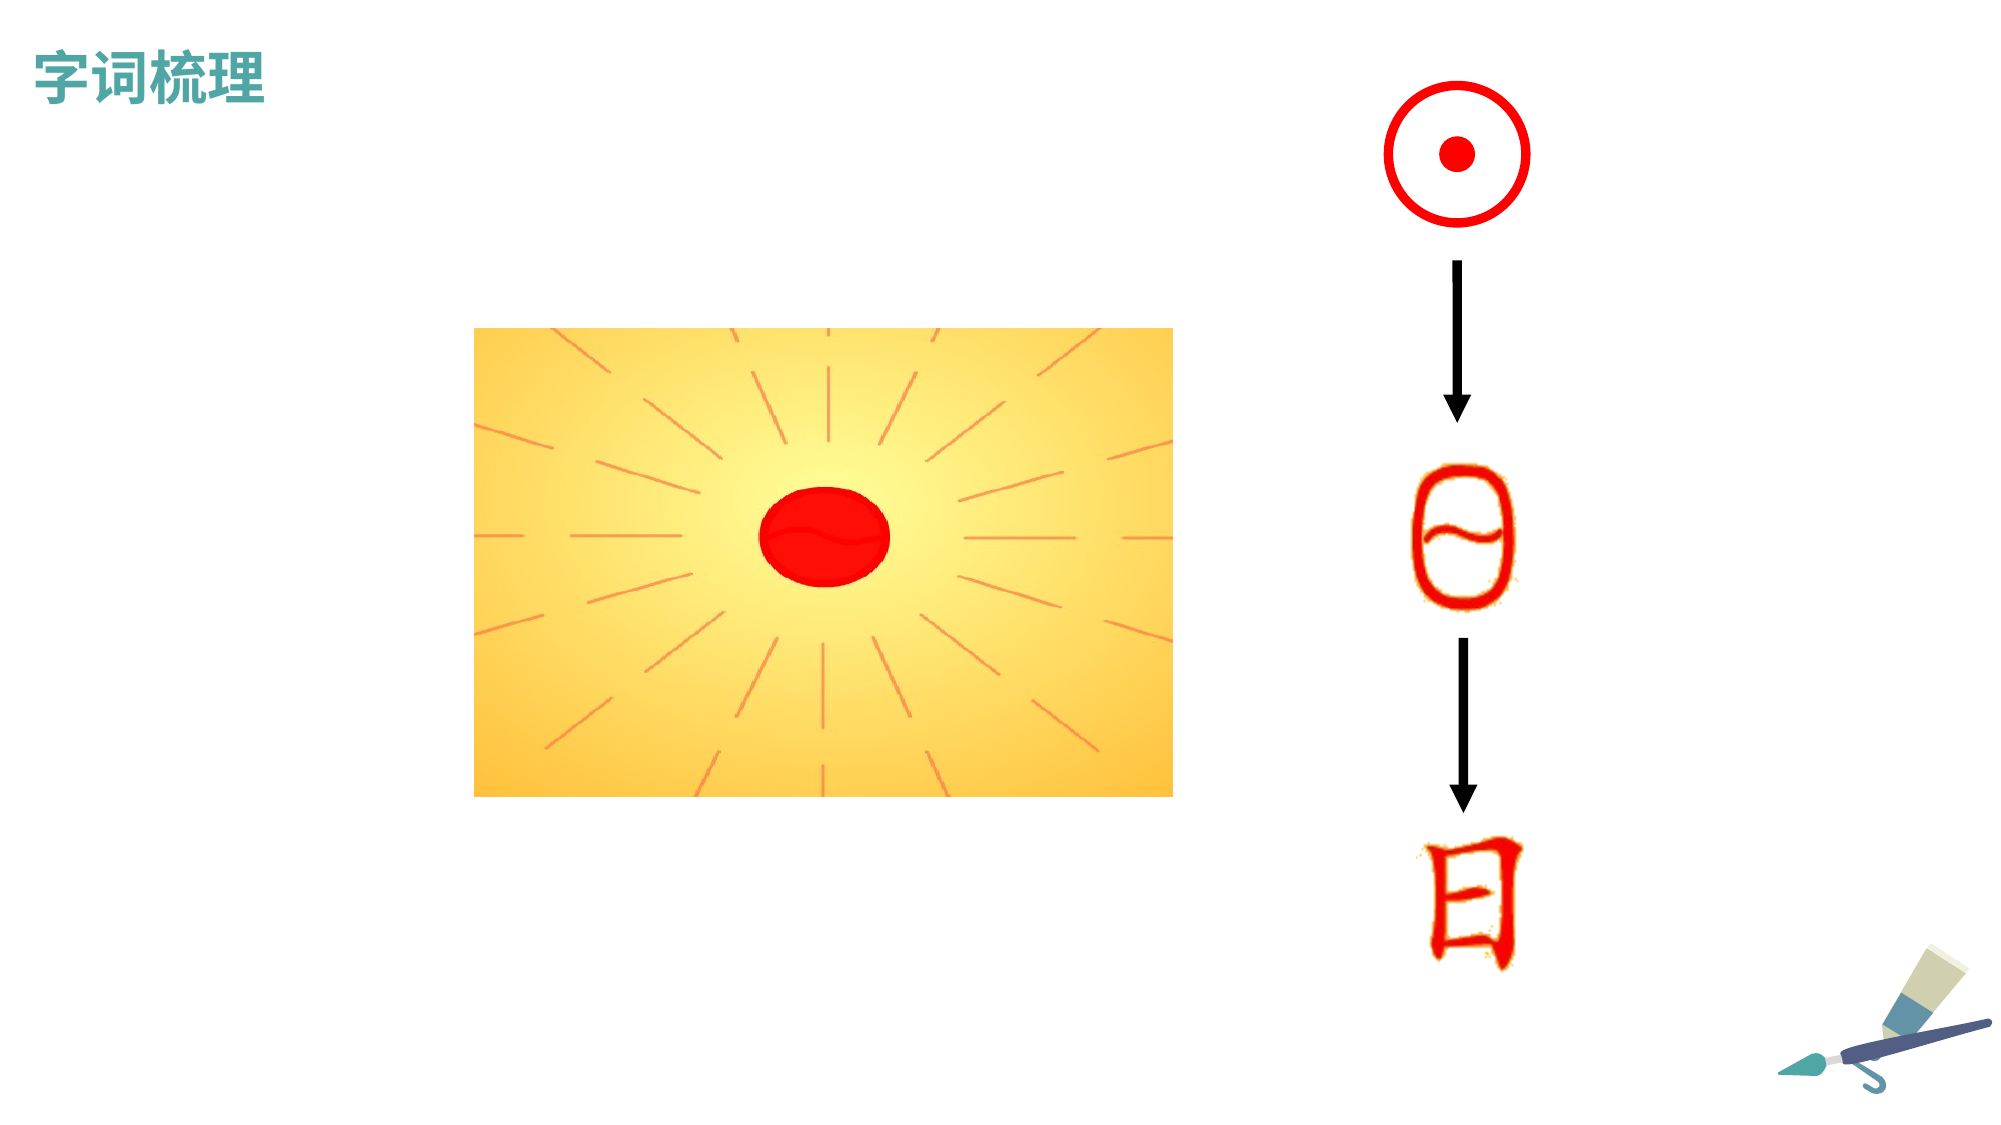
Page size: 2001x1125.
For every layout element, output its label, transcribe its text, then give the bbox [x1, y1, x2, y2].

picture [473, 328, 1173, 797]
picture [1400, 437, 1526, 638]
text_box [1439, 137, 1475, 172]
text_box 字词梳理 [17, 34, 281, 119]
text_box [1451, 260, 1464, 423]
picture [1416, 812, 1526, 979]
text_box [1457, 638, 1470, 812]
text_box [1811, 945, 1974, 1125]
text_box [1388, 85, 1526, 223]
